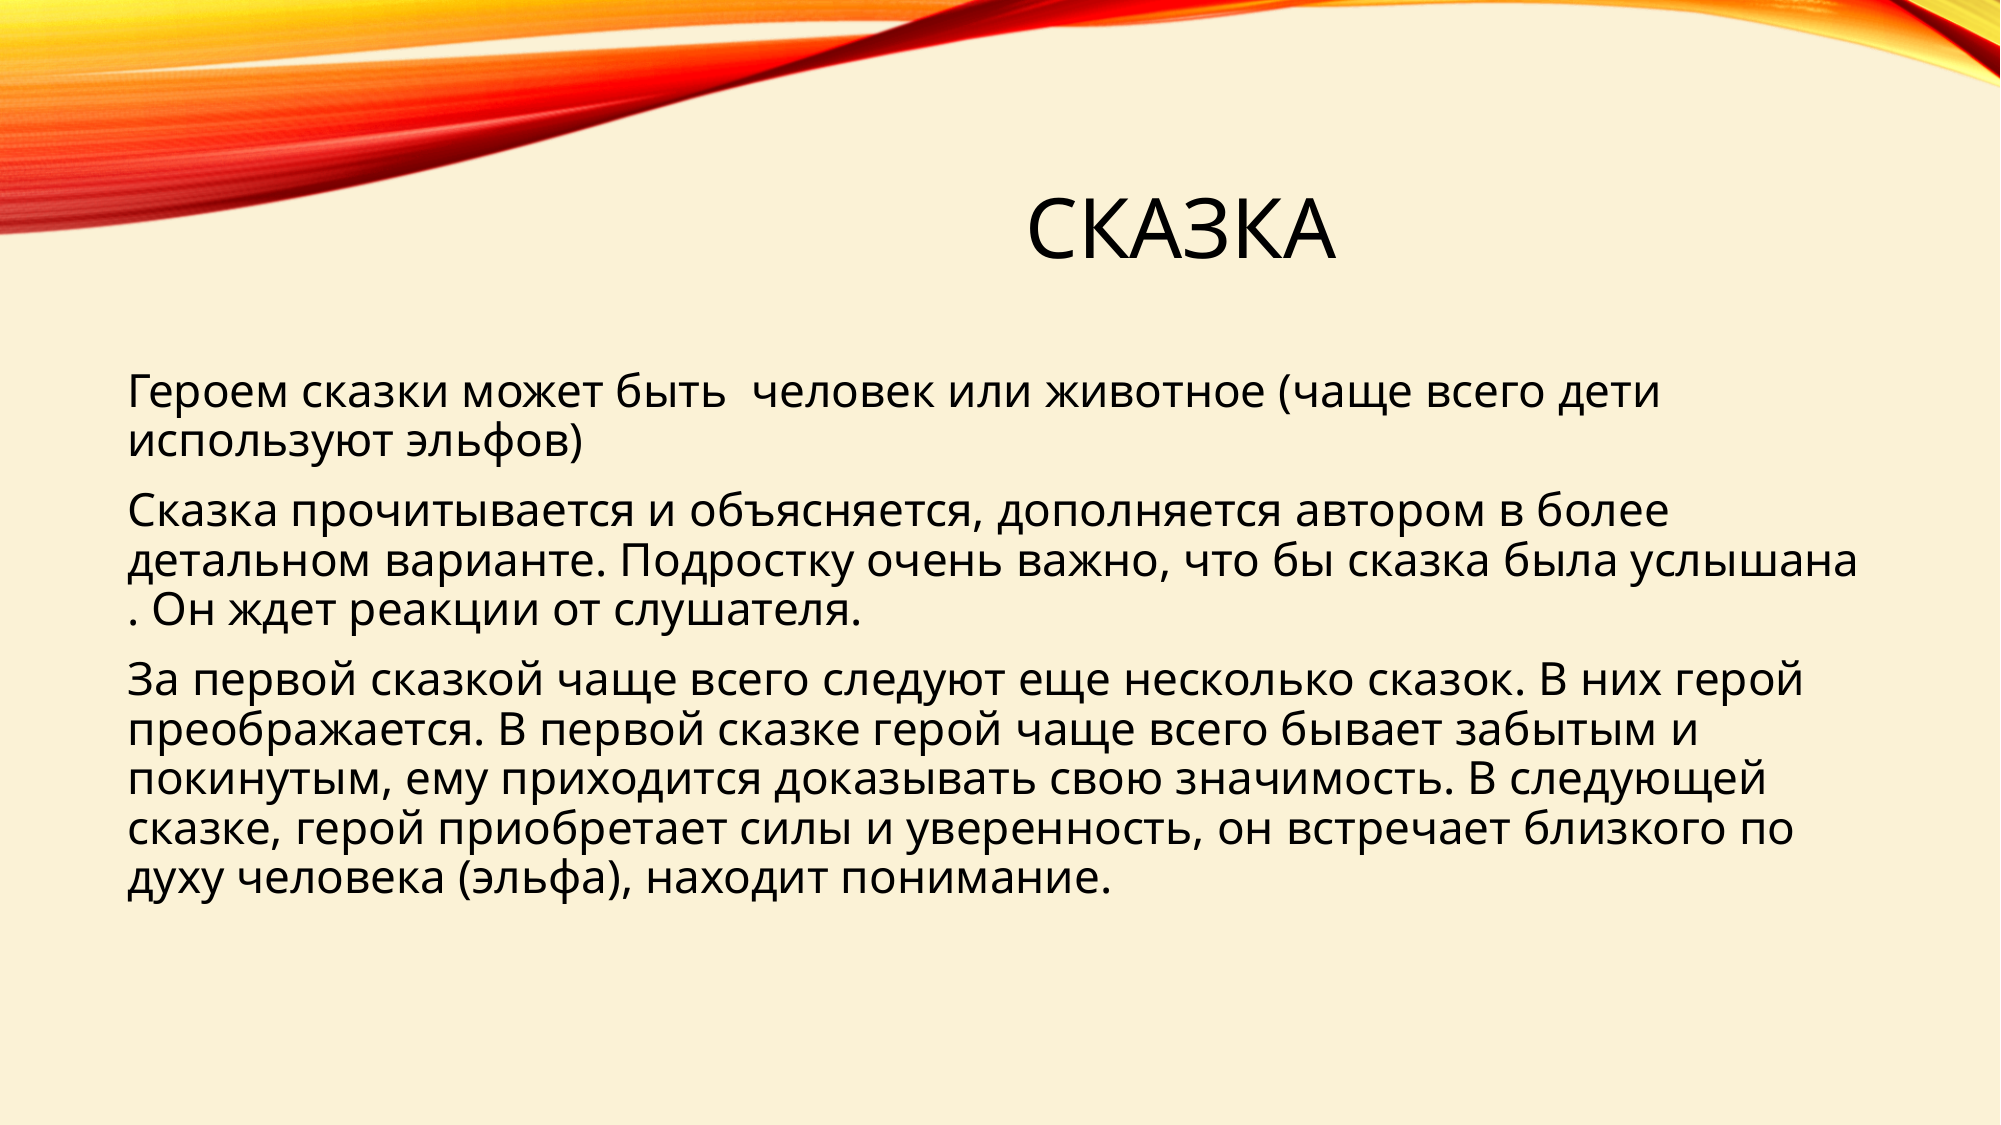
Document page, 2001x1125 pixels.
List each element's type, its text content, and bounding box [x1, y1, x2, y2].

list Героем сказки может быть человек или животное (чаще всего дети используют эльфов) Сказка прочитывается и объясняется, дополняется автором в более детальном варианте. Подростку очень важно, что бы сказка была услышана . Он ждет реакции от слушателя. За первой сказкой чаще всего следуют еще несколько сказок. В них герой преображается. В первой сказке герой чаще всего бывает забытым и покинутым, ему приходится доказывать свою значимость. В следующей сказке, герой приобретает силы и уверенность, он встречает близкого по духу человека (эльфа), находит понимание. [112, 360, 1888, 1021]
picture [0, 0, 2000, 237]
title Сказка [474, 125, 1888, 338]
